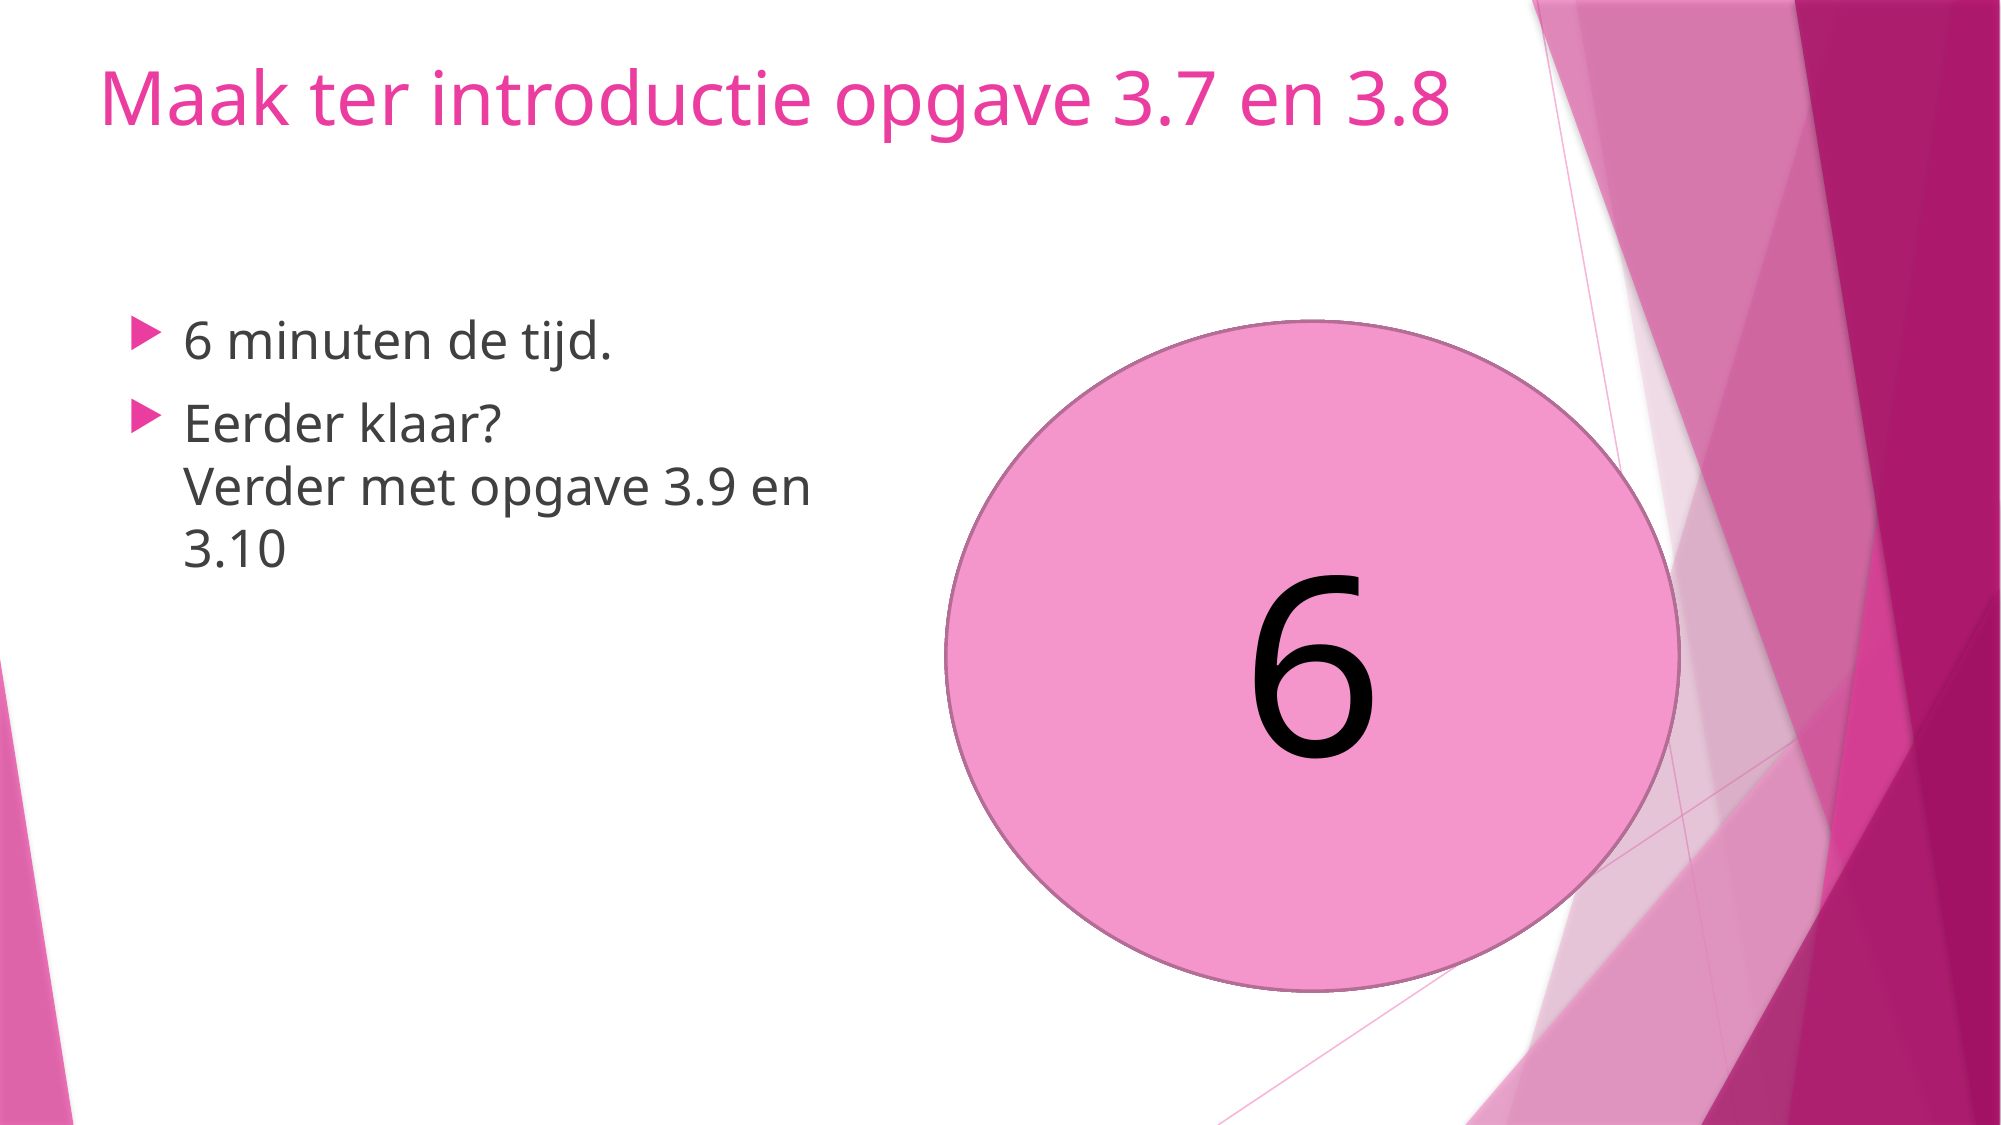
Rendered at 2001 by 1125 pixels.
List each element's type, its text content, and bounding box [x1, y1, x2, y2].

title Maak ter introductie opgave 3.7 en 3.8 [83, 42, 1494, 260]
list 6 minuten de tijd. Eerder klaar? Verder met opgave 3.9 en 3.10 [112, 299, 896, 992]
text_box 6 [944, 319, 1681, 993]
